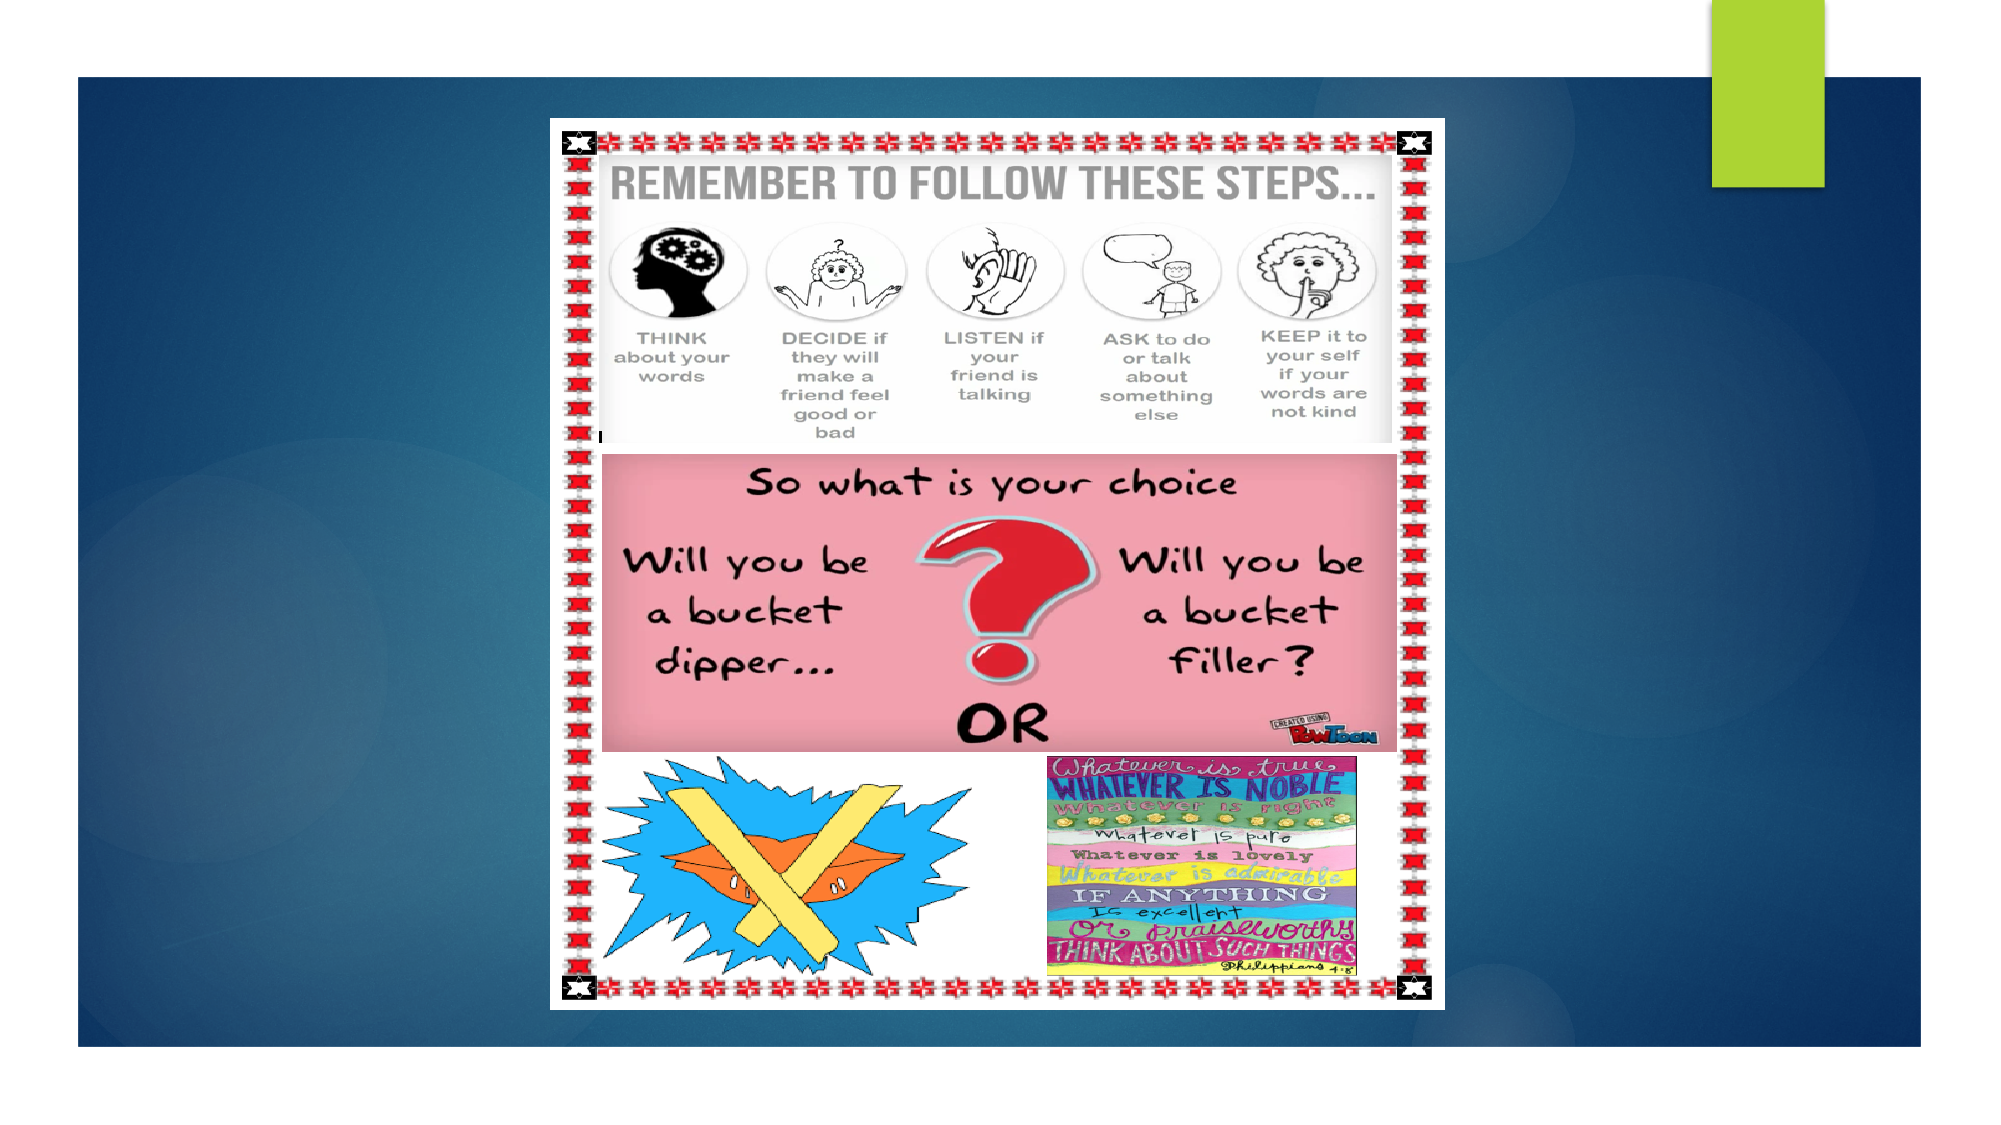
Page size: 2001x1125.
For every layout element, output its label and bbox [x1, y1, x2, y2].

picture [549, 118, 1445, 1010]
